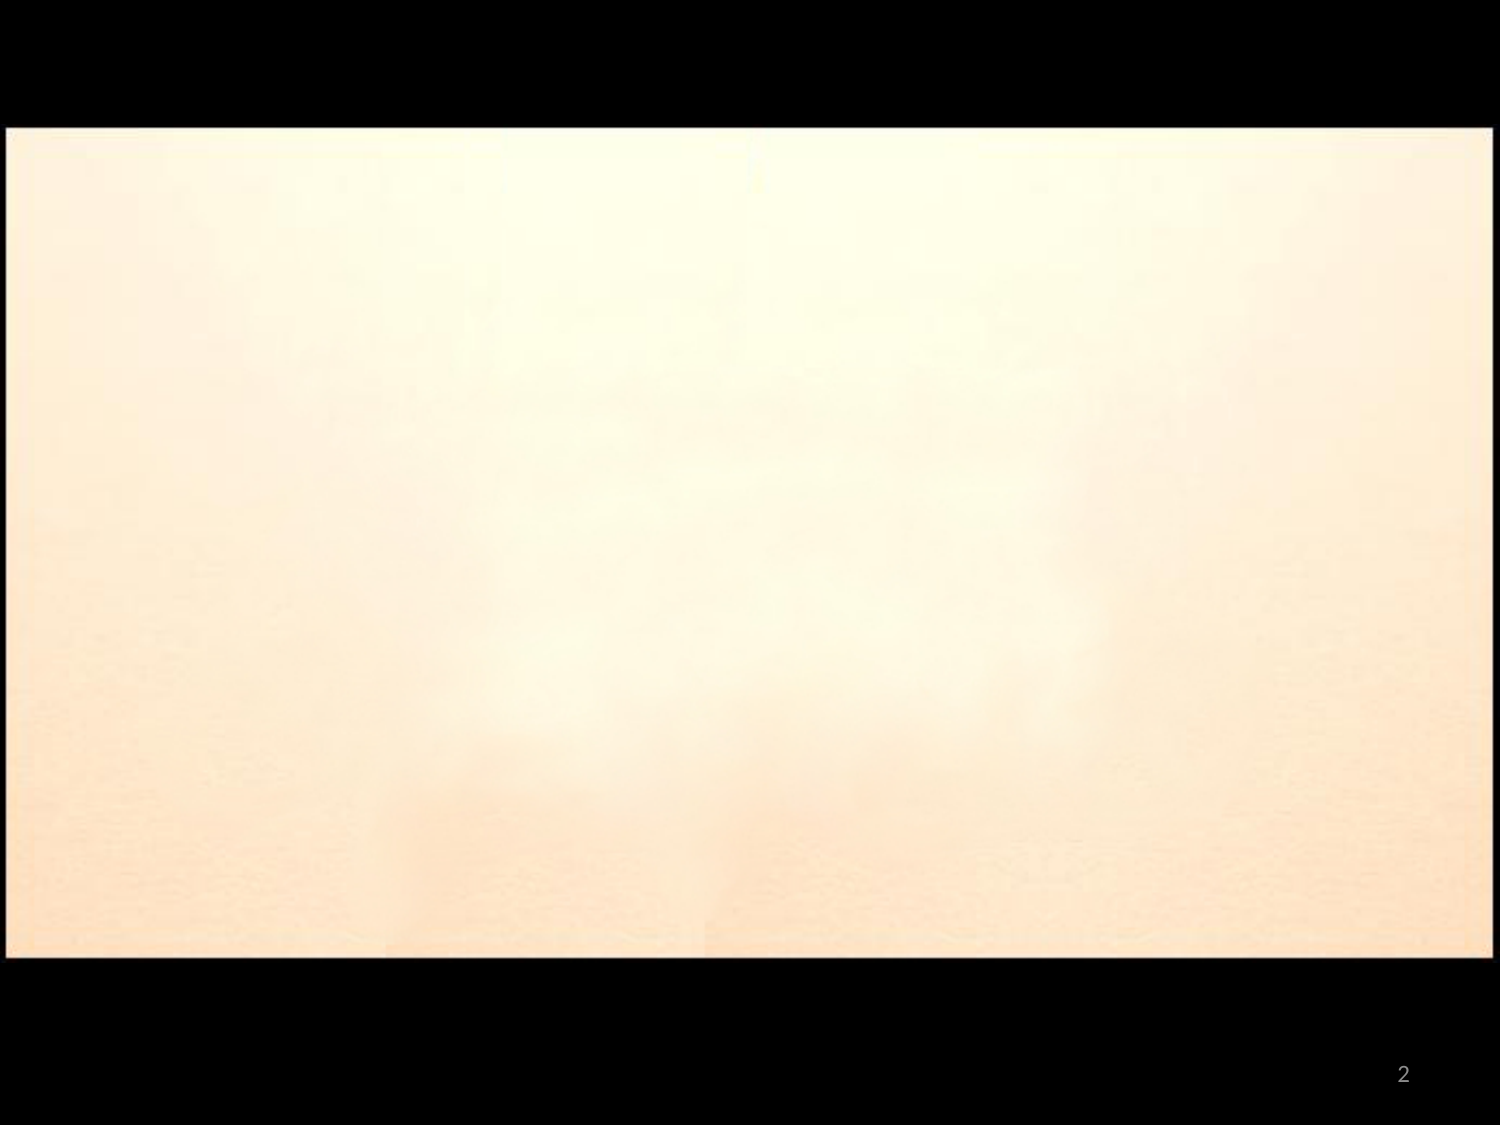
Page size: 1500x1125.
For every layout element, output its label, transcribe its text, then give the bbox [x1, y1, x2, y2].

slide_number 2 [1074, 1042, 1425, 1103]
picture [0, 124, 1500, 963]
